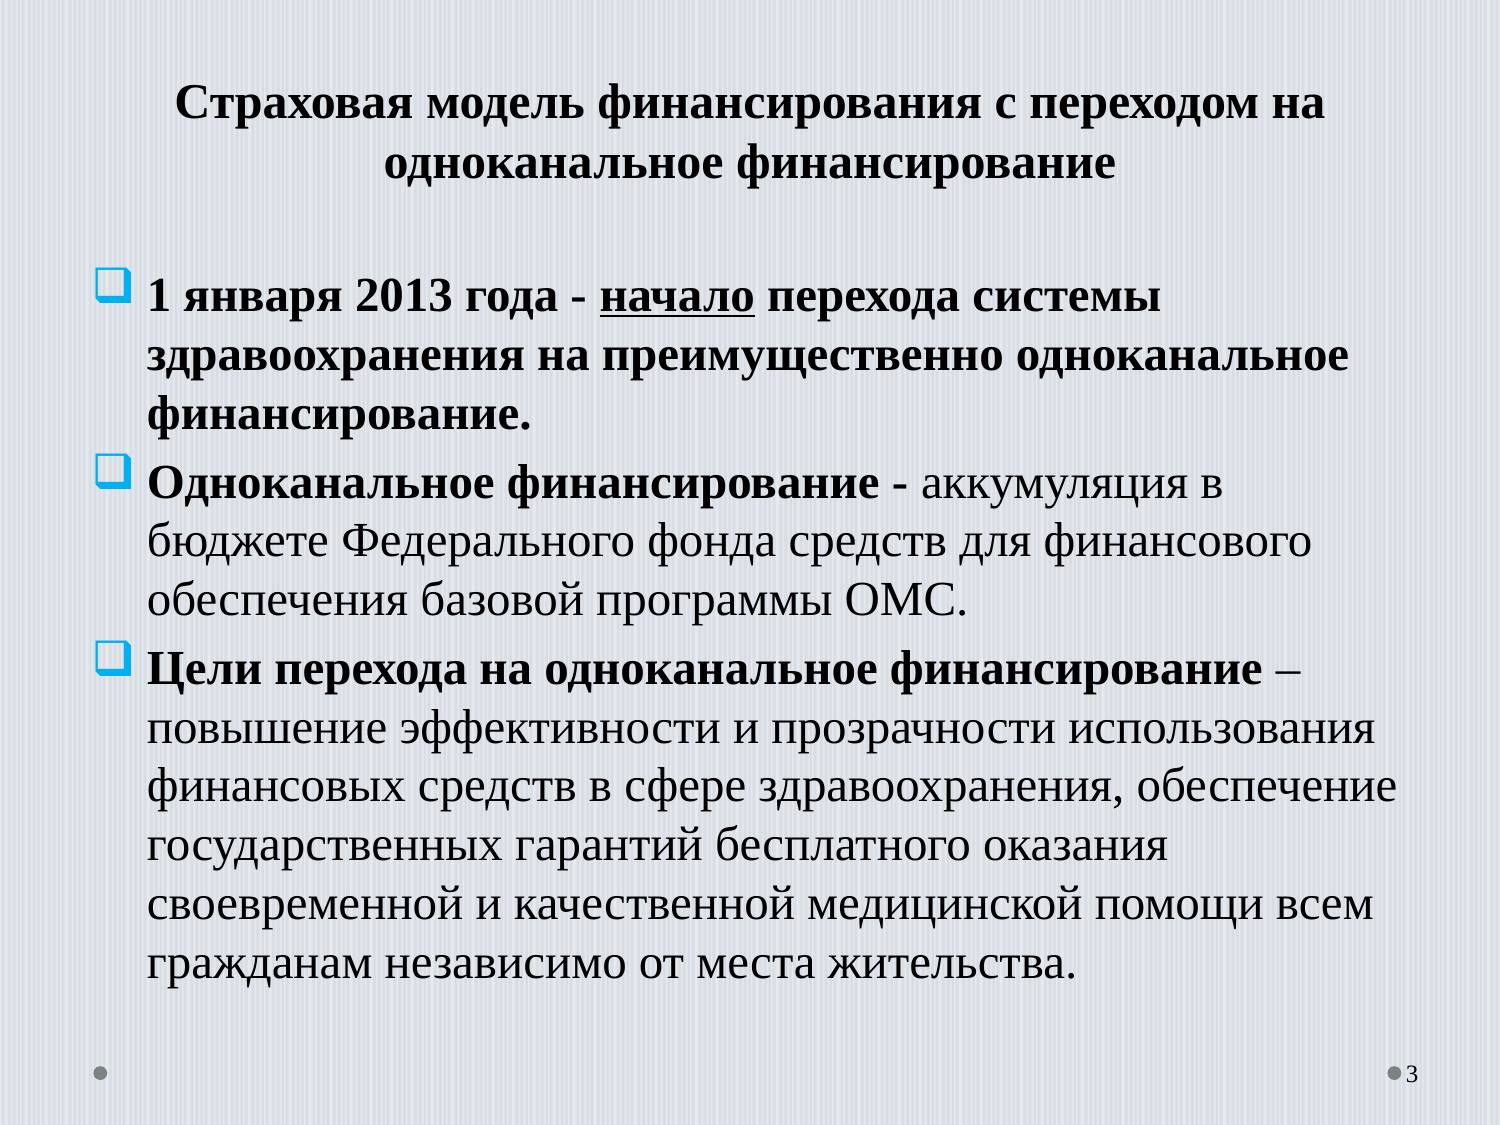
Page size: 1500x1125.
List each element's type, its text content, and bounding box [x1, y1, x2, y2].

title Страховая модель финансирования с переходом на одноканальное финансирование [75, 30, 1425, 197]
list 1 января 2013 года - начало перехода системы здравоохранения на преимущественно одноканальное финансирование. Одноканальное финансирование - аккумуляция в бюджете Федерального фонда средств для финансового обеспечения базовой программы ОМС. Цели перехода на одноканальное финансирование – повышение эффективности и прозрачности использования финансовых средств в сфере здравоохранения, обеспечение государственных гарантий бесплатного оказания своевременной и качественной медицинской помощи всем гражданам независимо от места жительства. [76, 255, 1427, 998]
slide_number 3 [1401, 1042, 1494, 1103]
